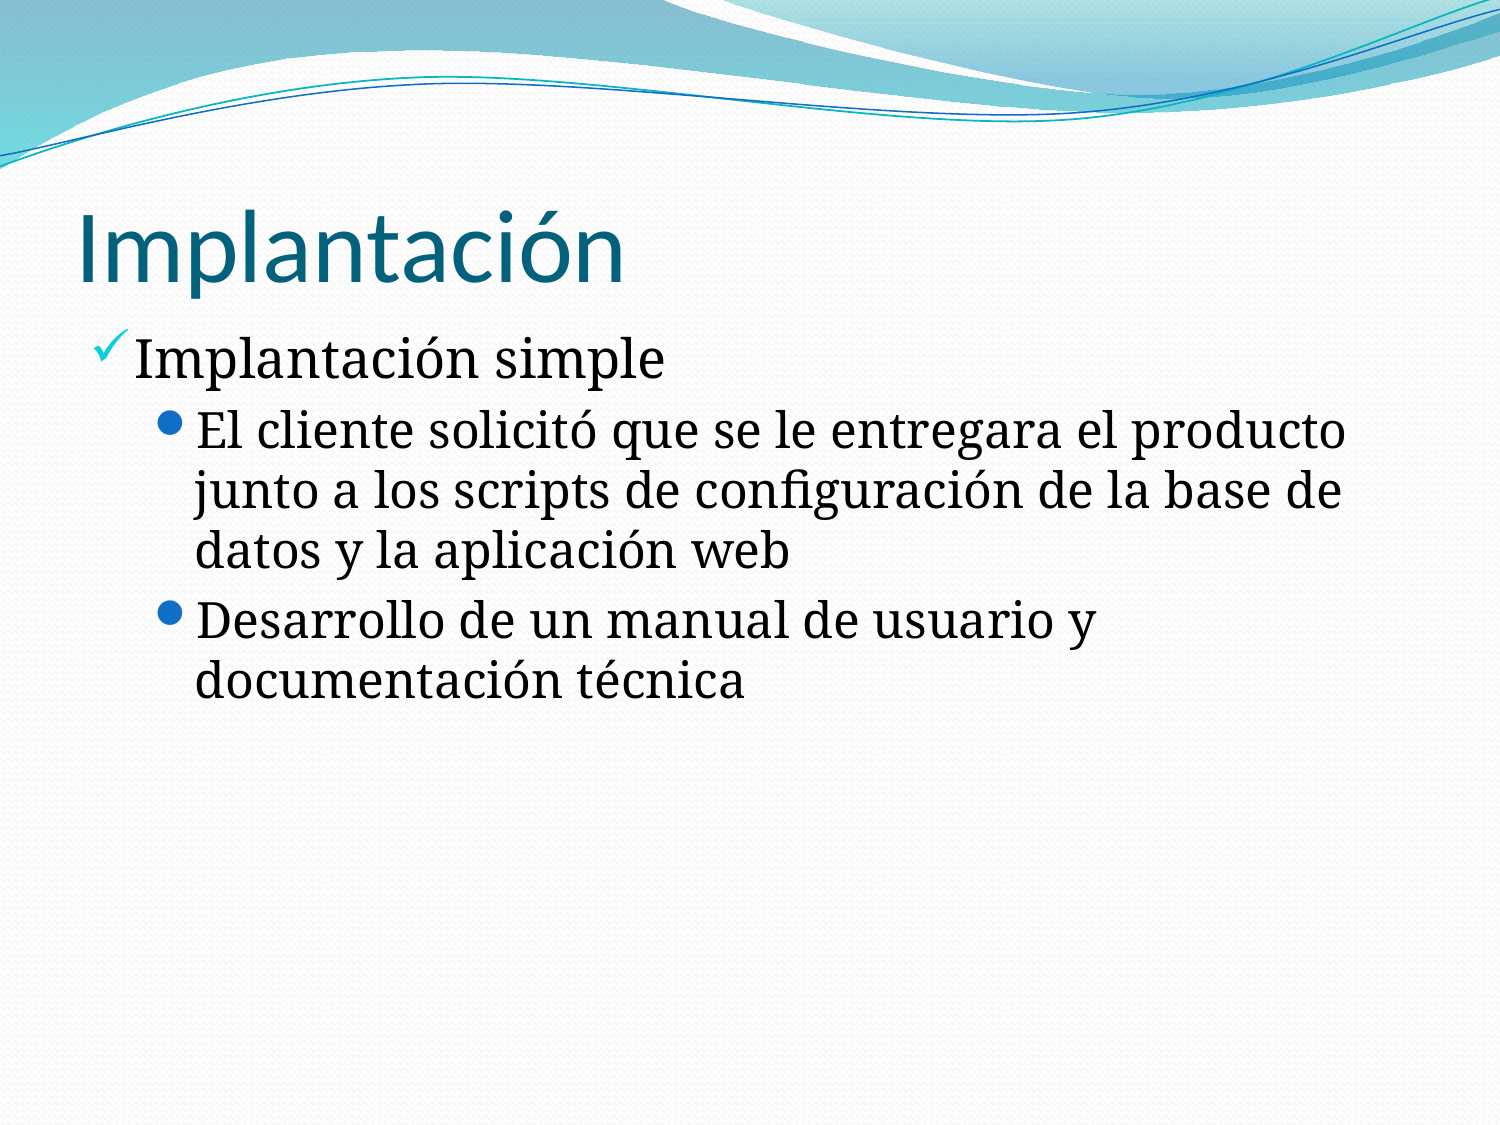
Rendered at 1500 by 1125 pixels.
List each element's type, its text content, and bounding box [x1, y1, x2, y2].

title Implantación [75, 115, 1425, 303]
list Implantación simple El cliente solicitó que se le entregara el producto junto a los scripts de configuración de la base de datos y la aplicación web Desarrollo de un manual de usuario y documentación técnica [75, 316, 1425, 956]
